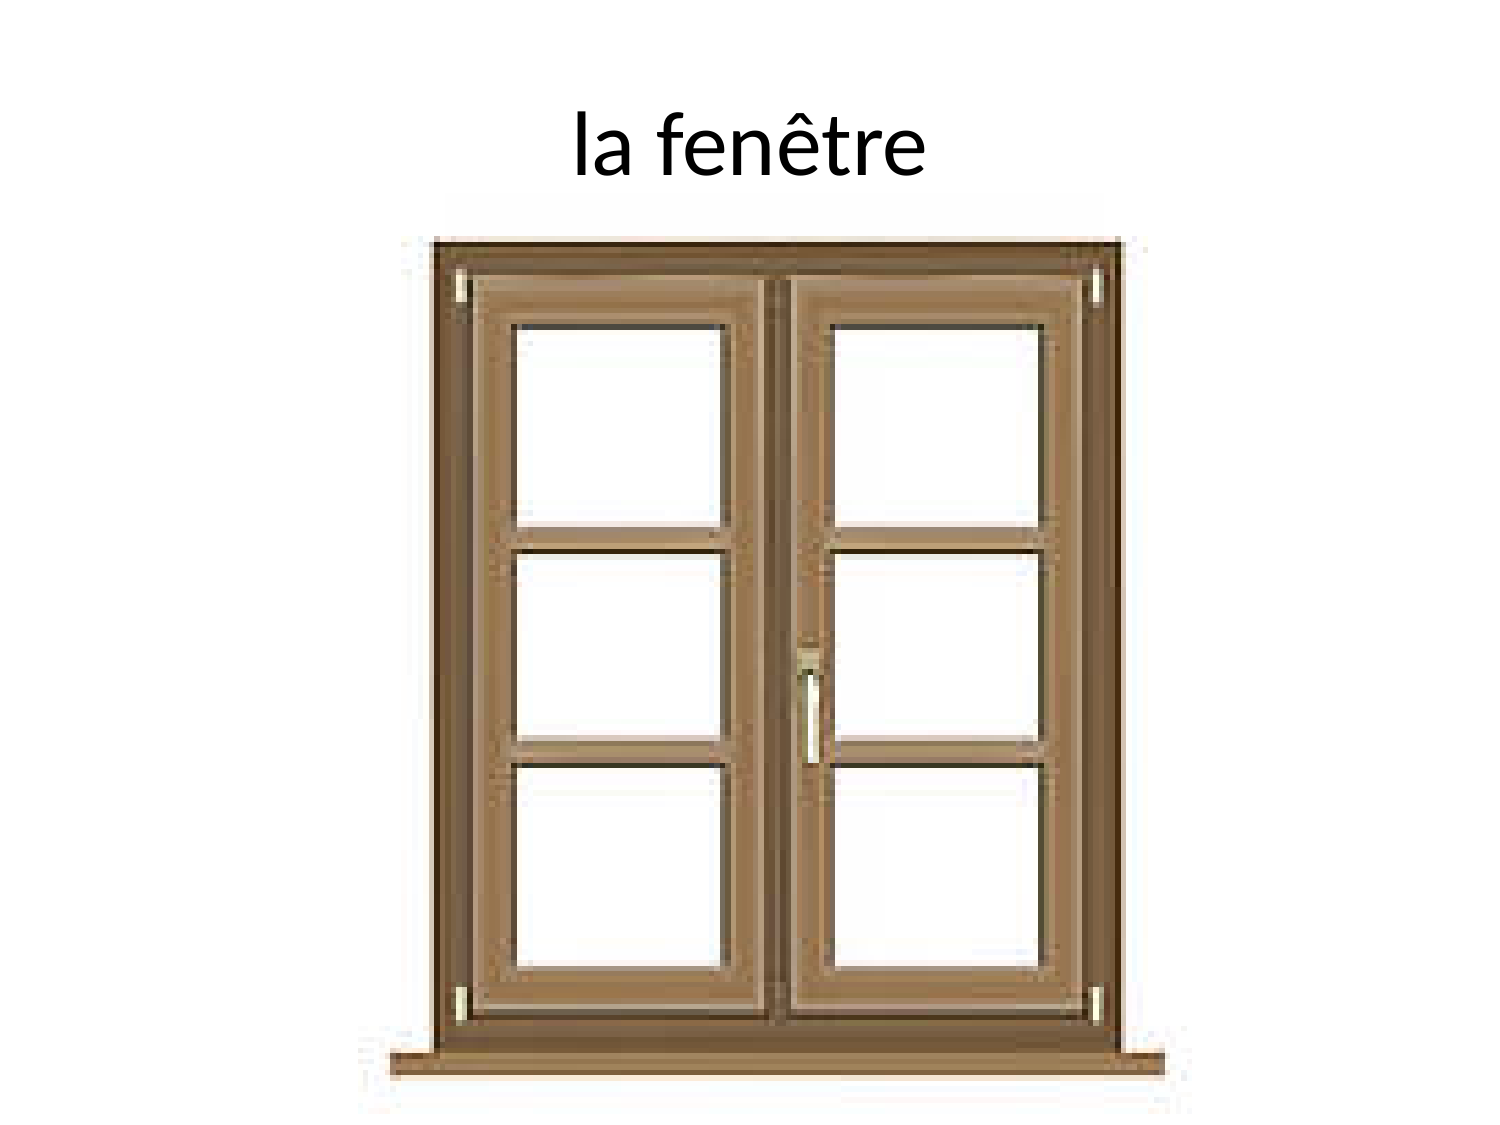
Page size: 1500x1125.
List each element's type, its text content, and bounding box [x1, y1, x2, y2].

picture [358, 192, 1198, 1125]
title la fenêtre [75, 45, 1425, 233]
